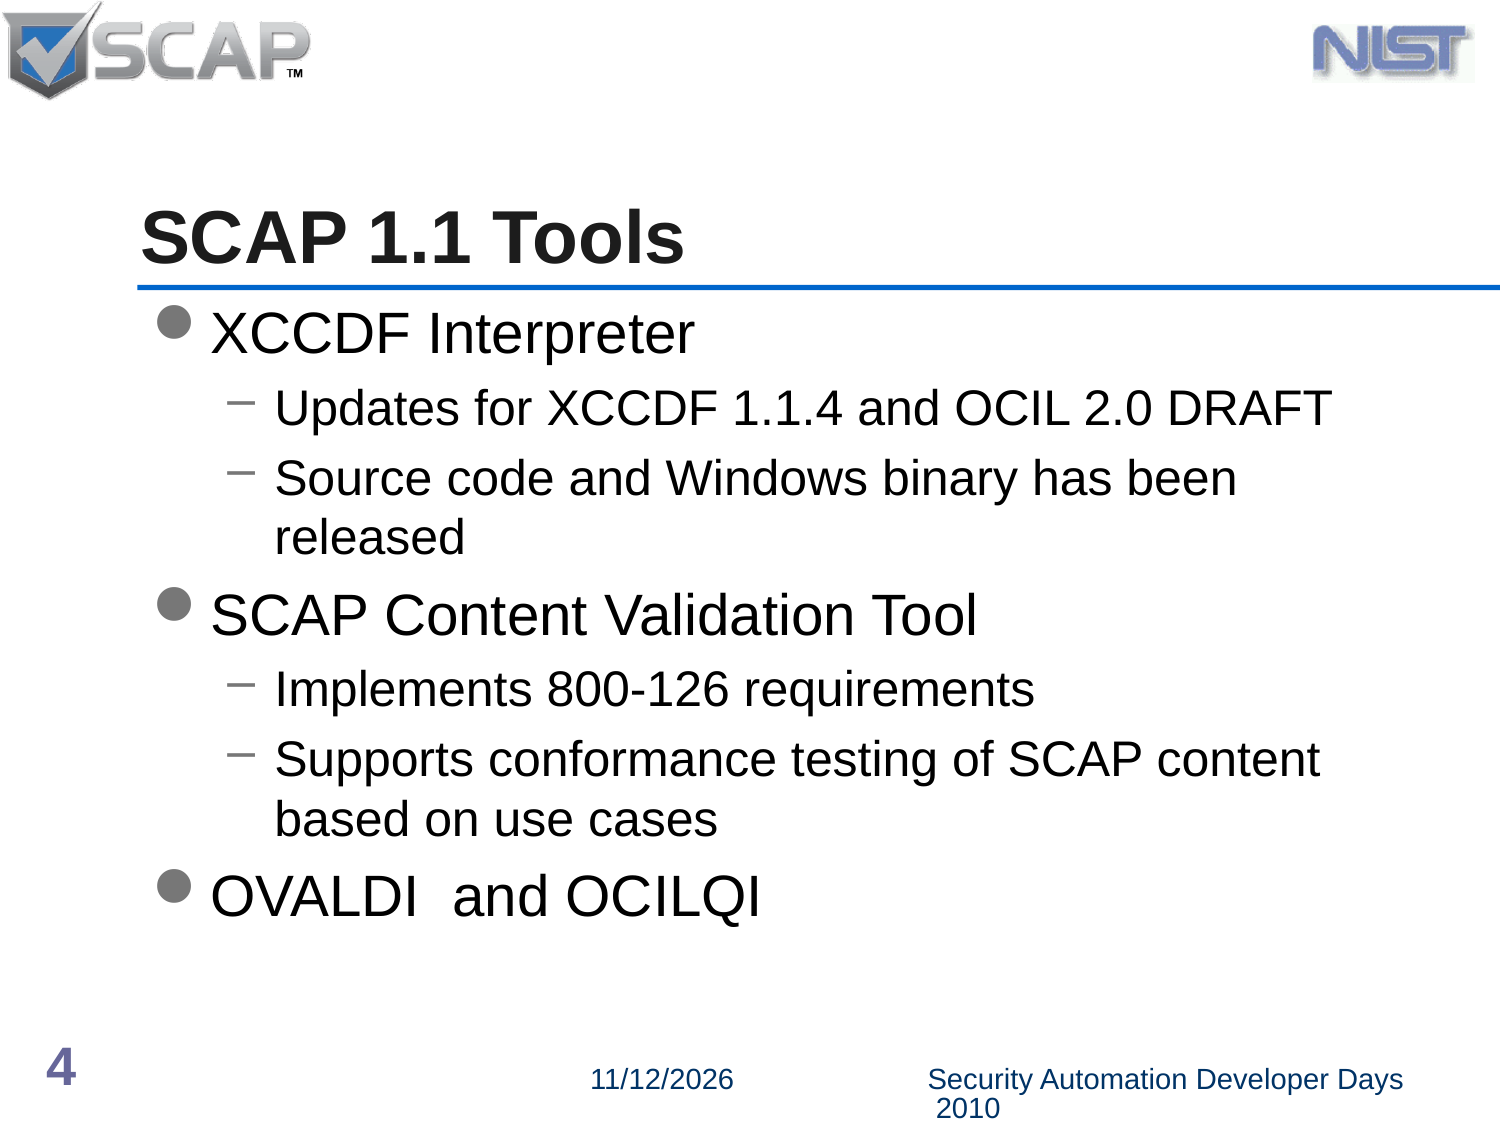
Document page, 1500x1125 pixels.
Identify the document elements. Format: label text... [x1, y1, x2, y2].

footer Security Automation Developer Days 2010 [912, 1024, 1426, 1104]
picture [1312, 24, 1475, 83]
slide_number 4 [13, 1023, 111, 1105]
title SCAP 1.1 Tools [124, 99, 1426, 288]
list XCCDF Interpreter Updates for XCCDF 1.1.4 and OCIL 2.0 DRAFT Source code and Windows binary has been released SCAP Content Validation Tool Implements 800-126 requirements Supports conformance testing of SCAP content based on use cases OVALDI and OCILQI [137, 287, 1400, 1026]
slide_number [399, 1024, 750, 1104]
picture [0, 0, 313, 103]
